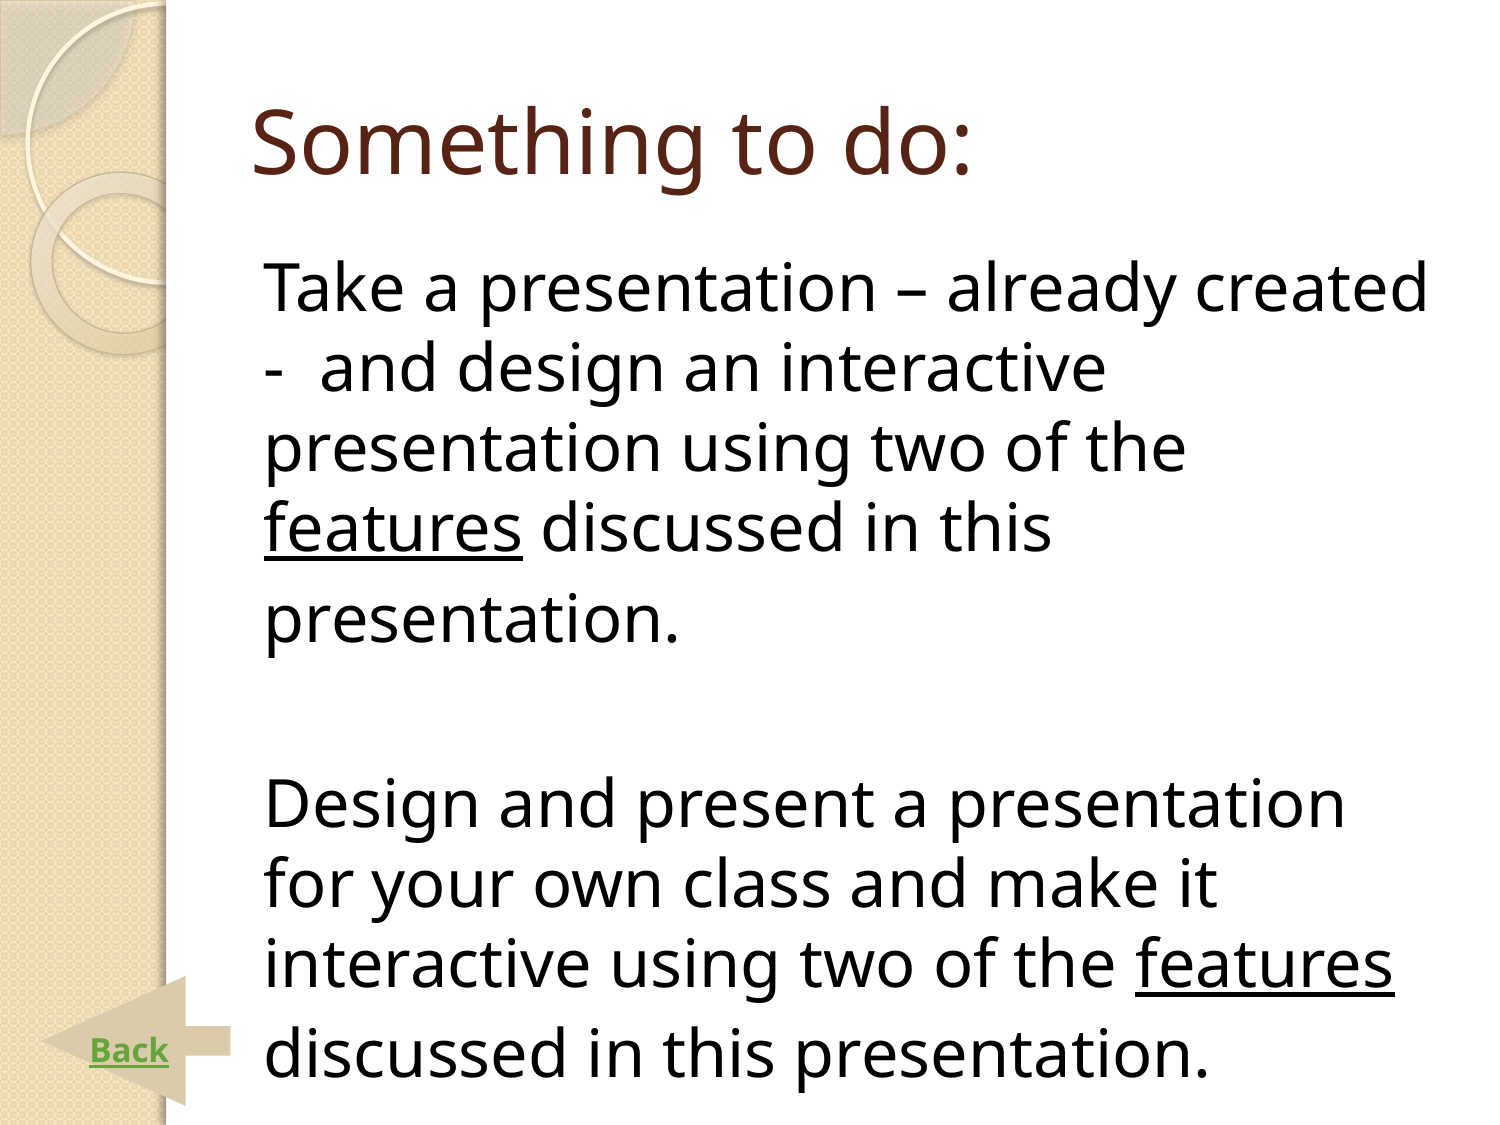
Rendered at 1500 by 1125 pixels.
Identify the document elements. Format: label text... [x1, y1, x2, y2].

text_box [40, 975, 231, 1107]
title Something to do: [235, 45, 1466, 233]
list Take a presentation – already created - and design an interactive presentation using two of the features discussed in this presentation. Design and present a presentation for your own class and make it interactive using two of the features discussed in this presentation. [235, 237, 1466, 1025]
